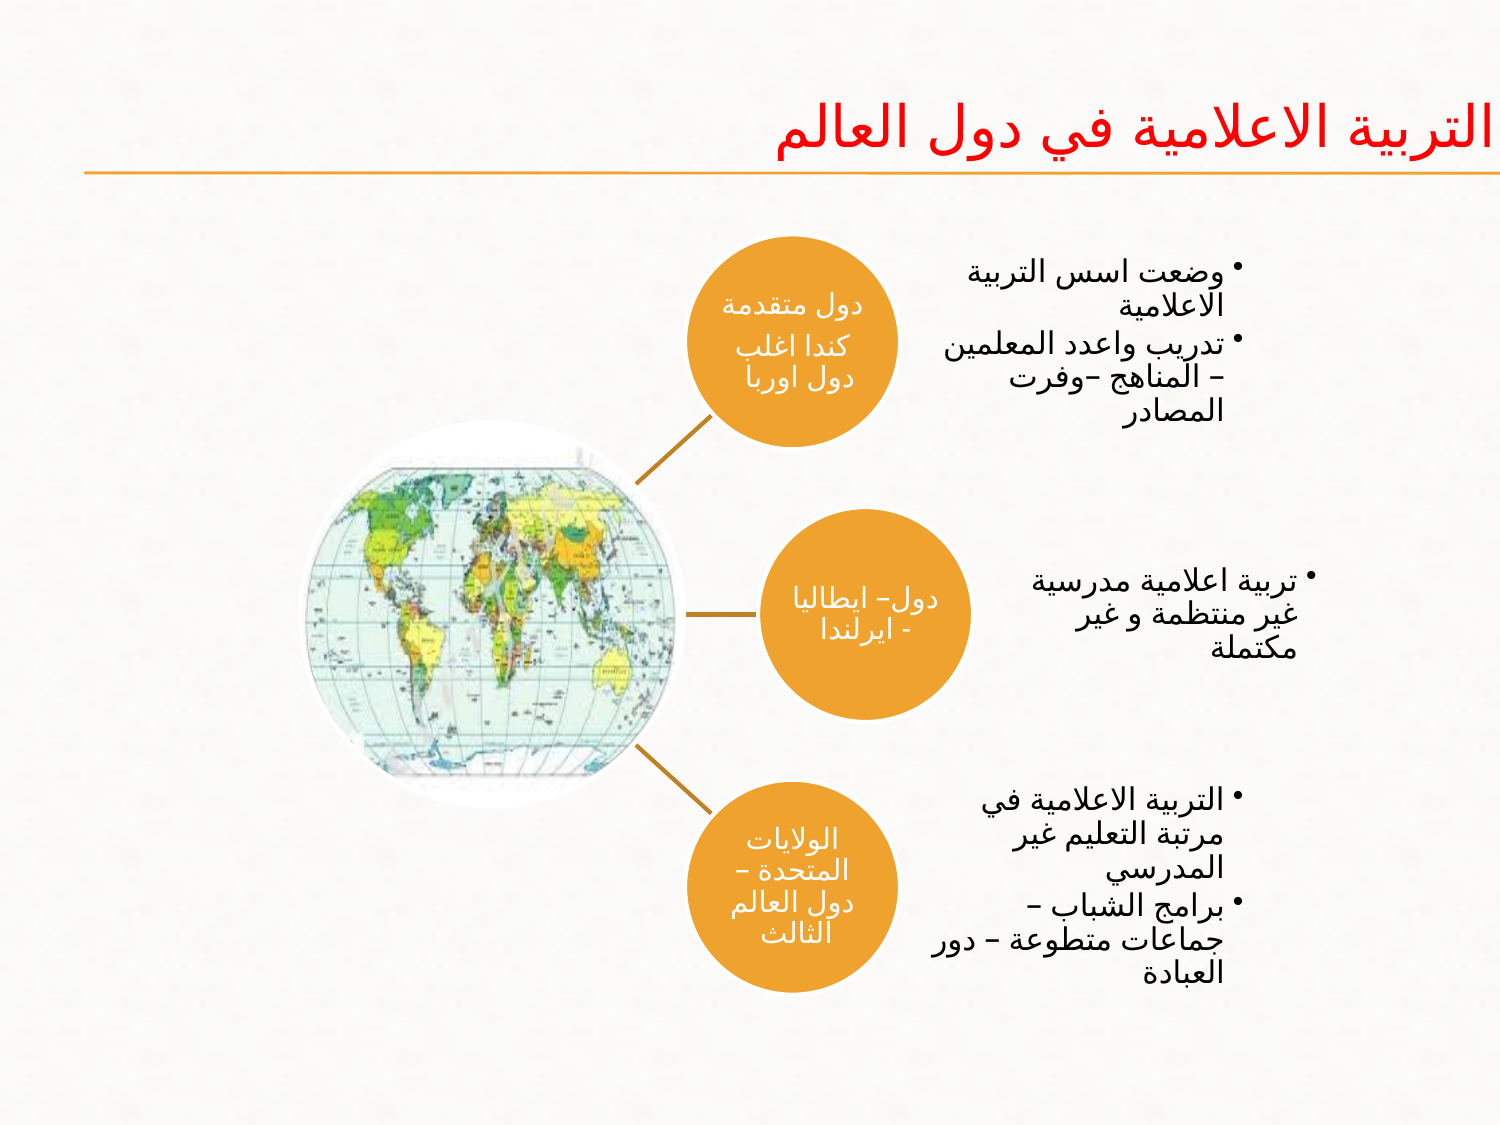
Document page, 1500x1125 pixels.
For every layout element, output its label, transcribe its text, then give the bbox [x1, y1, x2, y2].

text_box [163, 234, 1454, 995]
text_box التربية الاعلامية في دول العالم [743, 82, 1500, 167]
